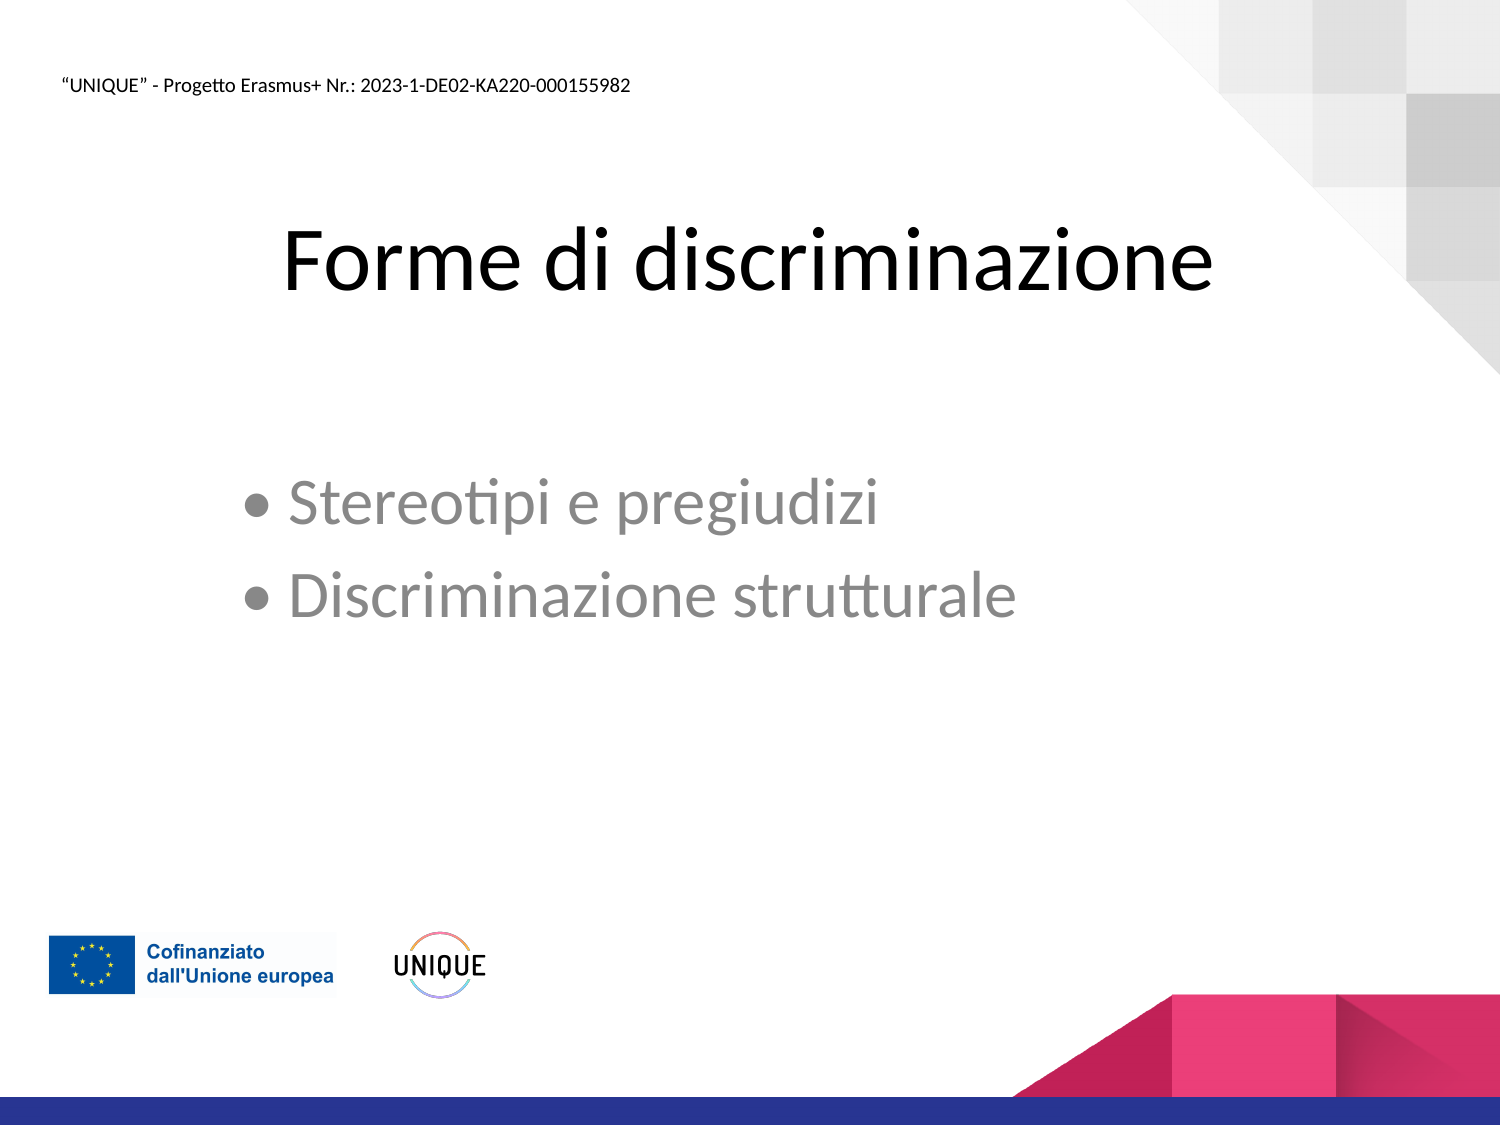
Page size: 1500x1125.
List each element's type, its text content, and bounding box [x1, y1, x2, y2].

picture [0, 919, 1500, 1125]
subtitle • Stereotipi e pregiudizi • Discriminazione strutturale [225, 450, 1275, 738]
picture [1125, 0, 1500, 375]
title Forme di discriminazione [112, 132, 1388, 375]
